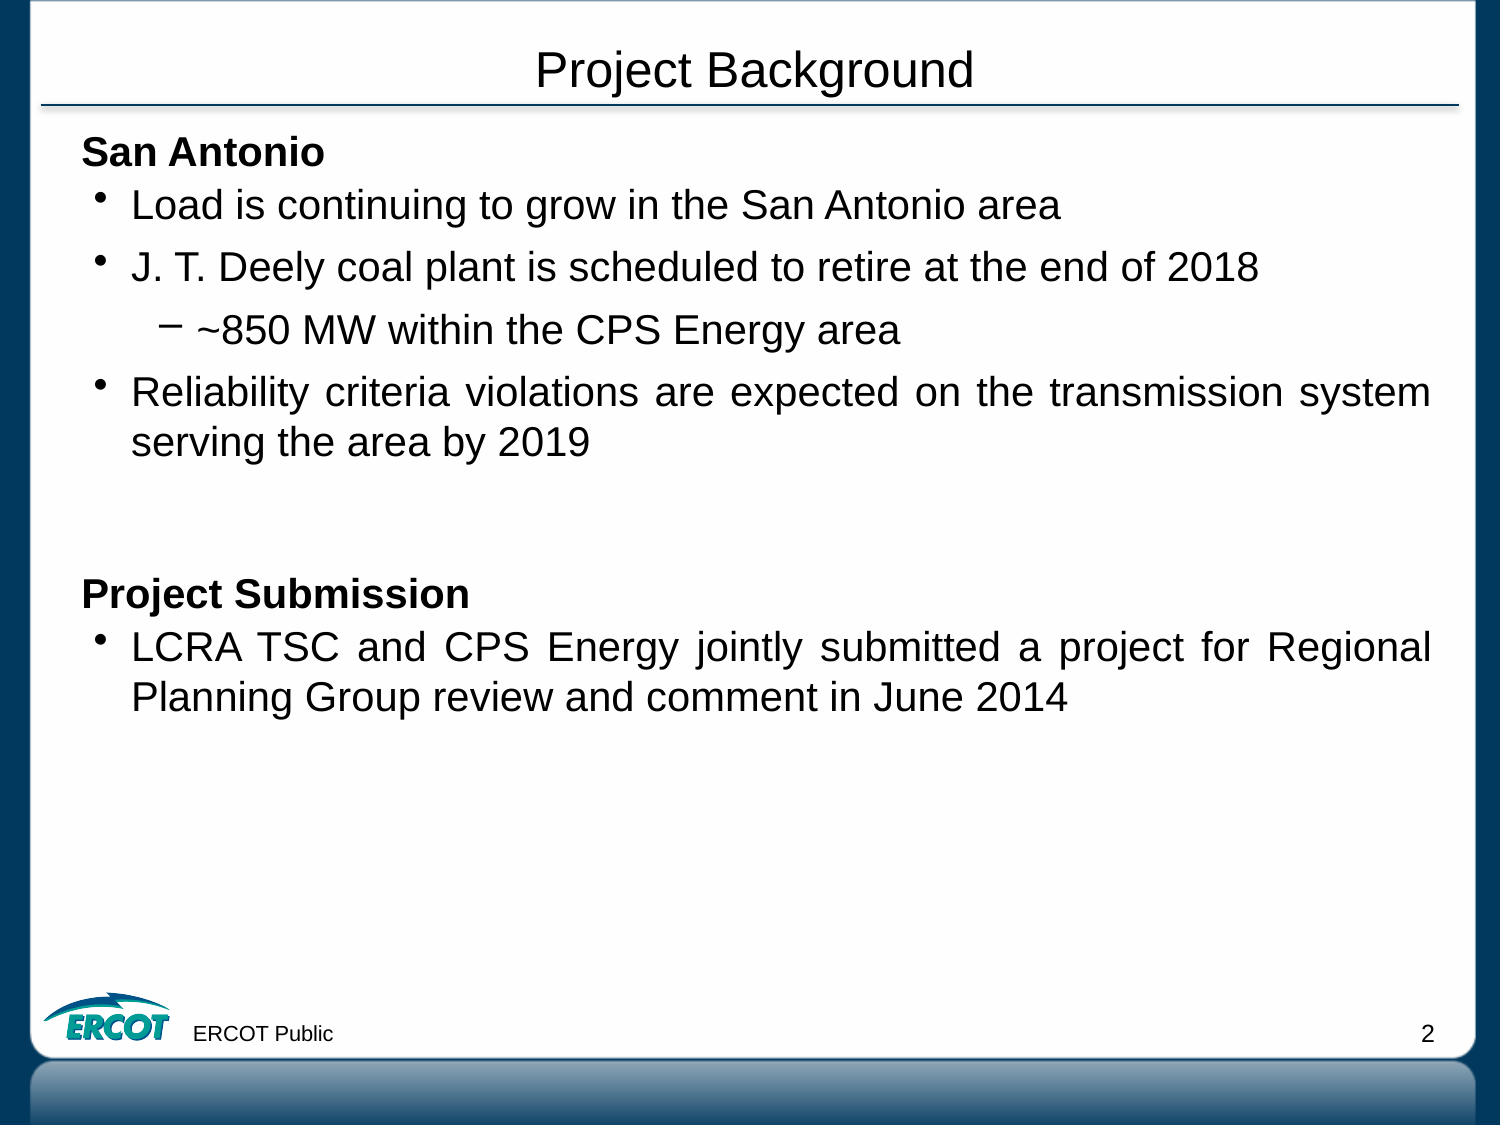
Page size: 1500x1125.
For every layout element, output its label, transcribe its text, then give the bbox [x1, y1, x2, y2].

text_box San Antonio [66, 117, 521, 169]
title Project Background [62, 29, 1448, 106]
text_box LCRA TSC and CPS Energy jointly submitted a project for Regional Planning Group review and comment in June 2014 [41, 612, 1448, 728]
text_box Project Submission [66, 559, 521, 612]
picture [0, 0, 1500, 1125]
text_box Load is continuing to grow in the San Antonio area J. T. Deely coal plant is scheduled to retire at the end of 2018 ~850 MW within the CPS Energy area Reliability criteria violations are expected on the transmission system serving the area by 2019 [41, 169, 1448, 473]
